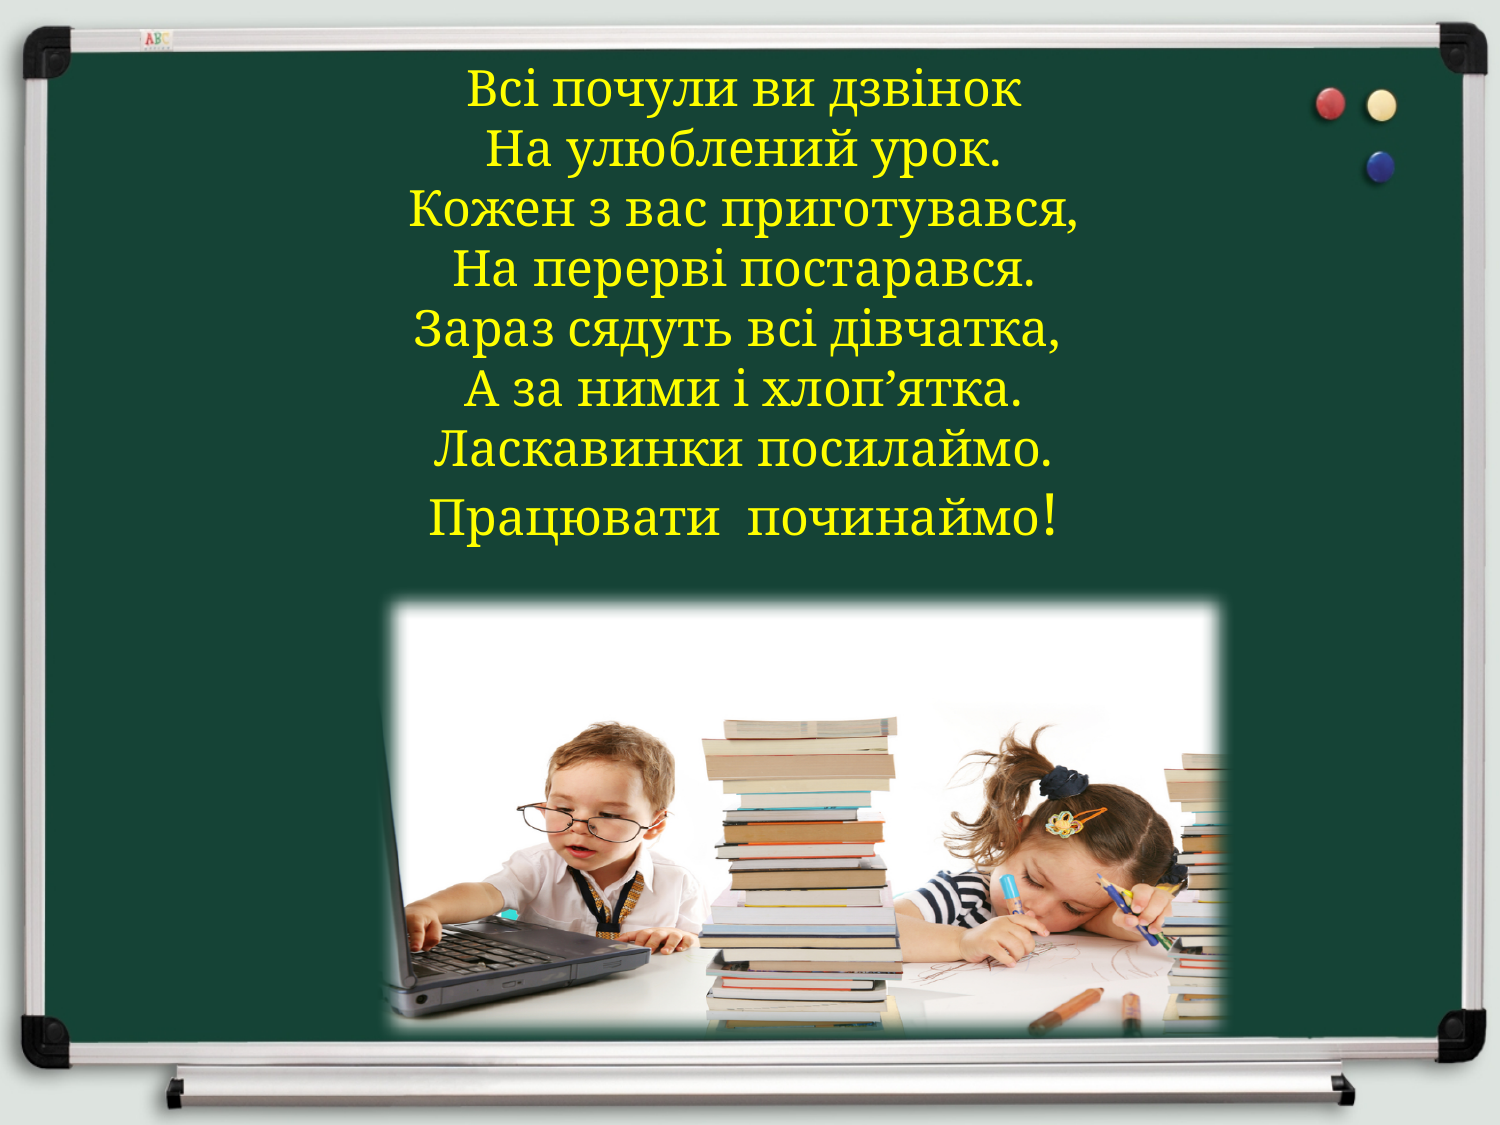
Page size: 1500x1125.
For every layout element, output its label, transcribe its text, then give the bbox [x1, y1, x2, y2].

text_box Всі почули ви дзвінок На улюблений урок. Кожен з вас приготувався, На перерві постарався. Зараз сядуть всі дівчатка, А за ними і хлоп’ятка. Ласкавинки посилаймо. Працювати починаймо! [35, 49, 1454, 555]
picture [0, 0, 1500, 1125]
